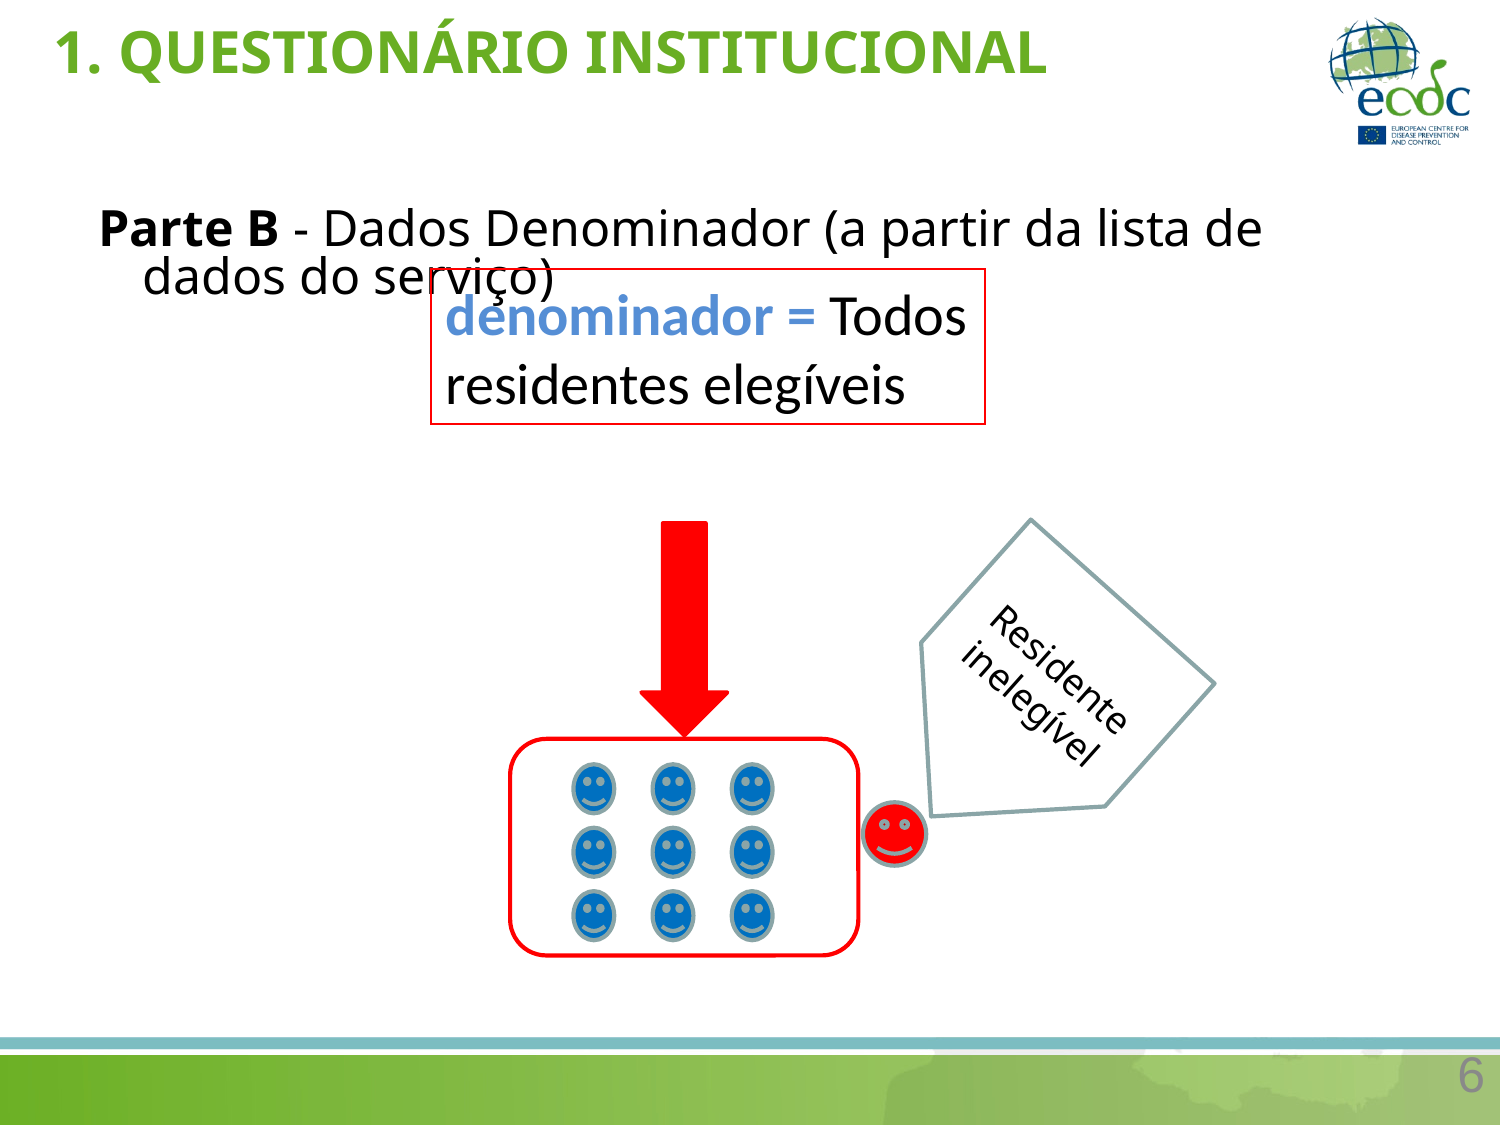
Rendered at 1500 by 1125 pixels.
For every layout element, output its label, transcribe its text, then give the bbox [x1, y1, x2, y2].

list Parte B - Dados Denominador (a partir da lista de dados do serviço) [53, 208, 1418, 1024]
picture [0, 1037, 1500, 1125]
slide_number 6 [1149, 1042, 1500, 1103]
picture [1328, 17, 1473, 148]
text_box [430, 269, 1151, 956]
title 1. QUESTIONÁRIO INSTITUCIONAL [53, 23, 1404, 159]
